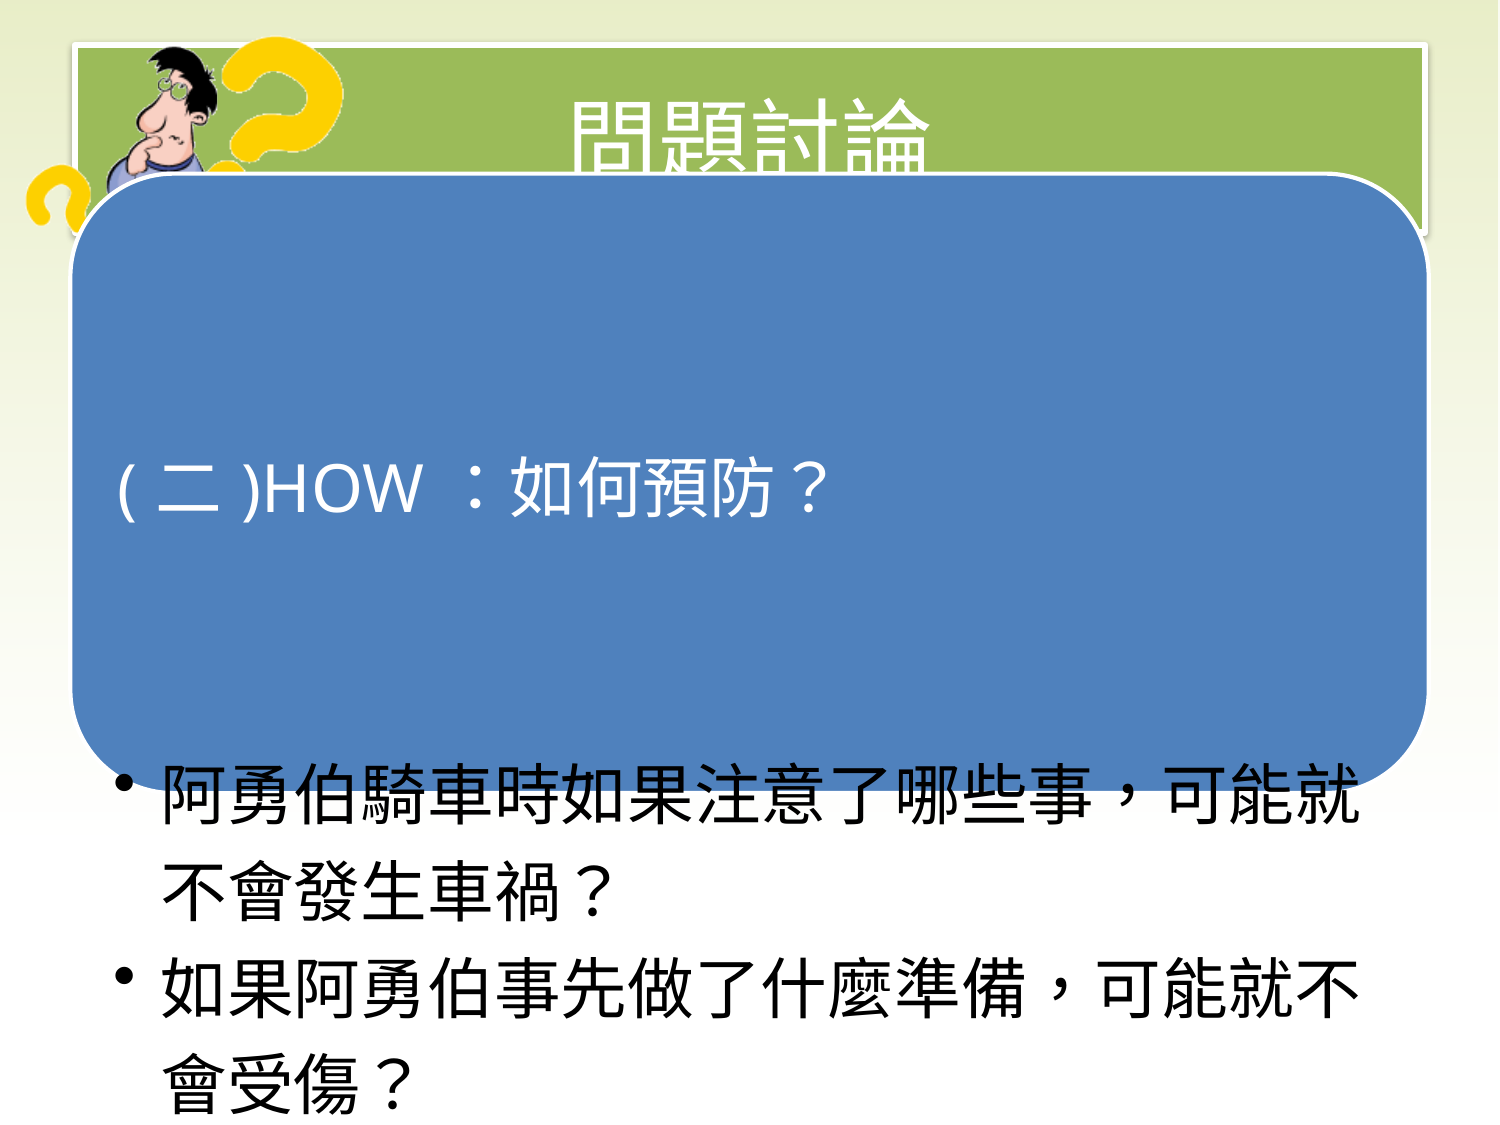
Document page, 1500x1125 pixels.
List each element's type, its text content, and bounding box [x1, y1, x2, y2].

title 問題討論 [371, 42, 1428, 172]
picture [0, 0, 1500, 1125]
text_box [70, 173, 1429, 1079]
